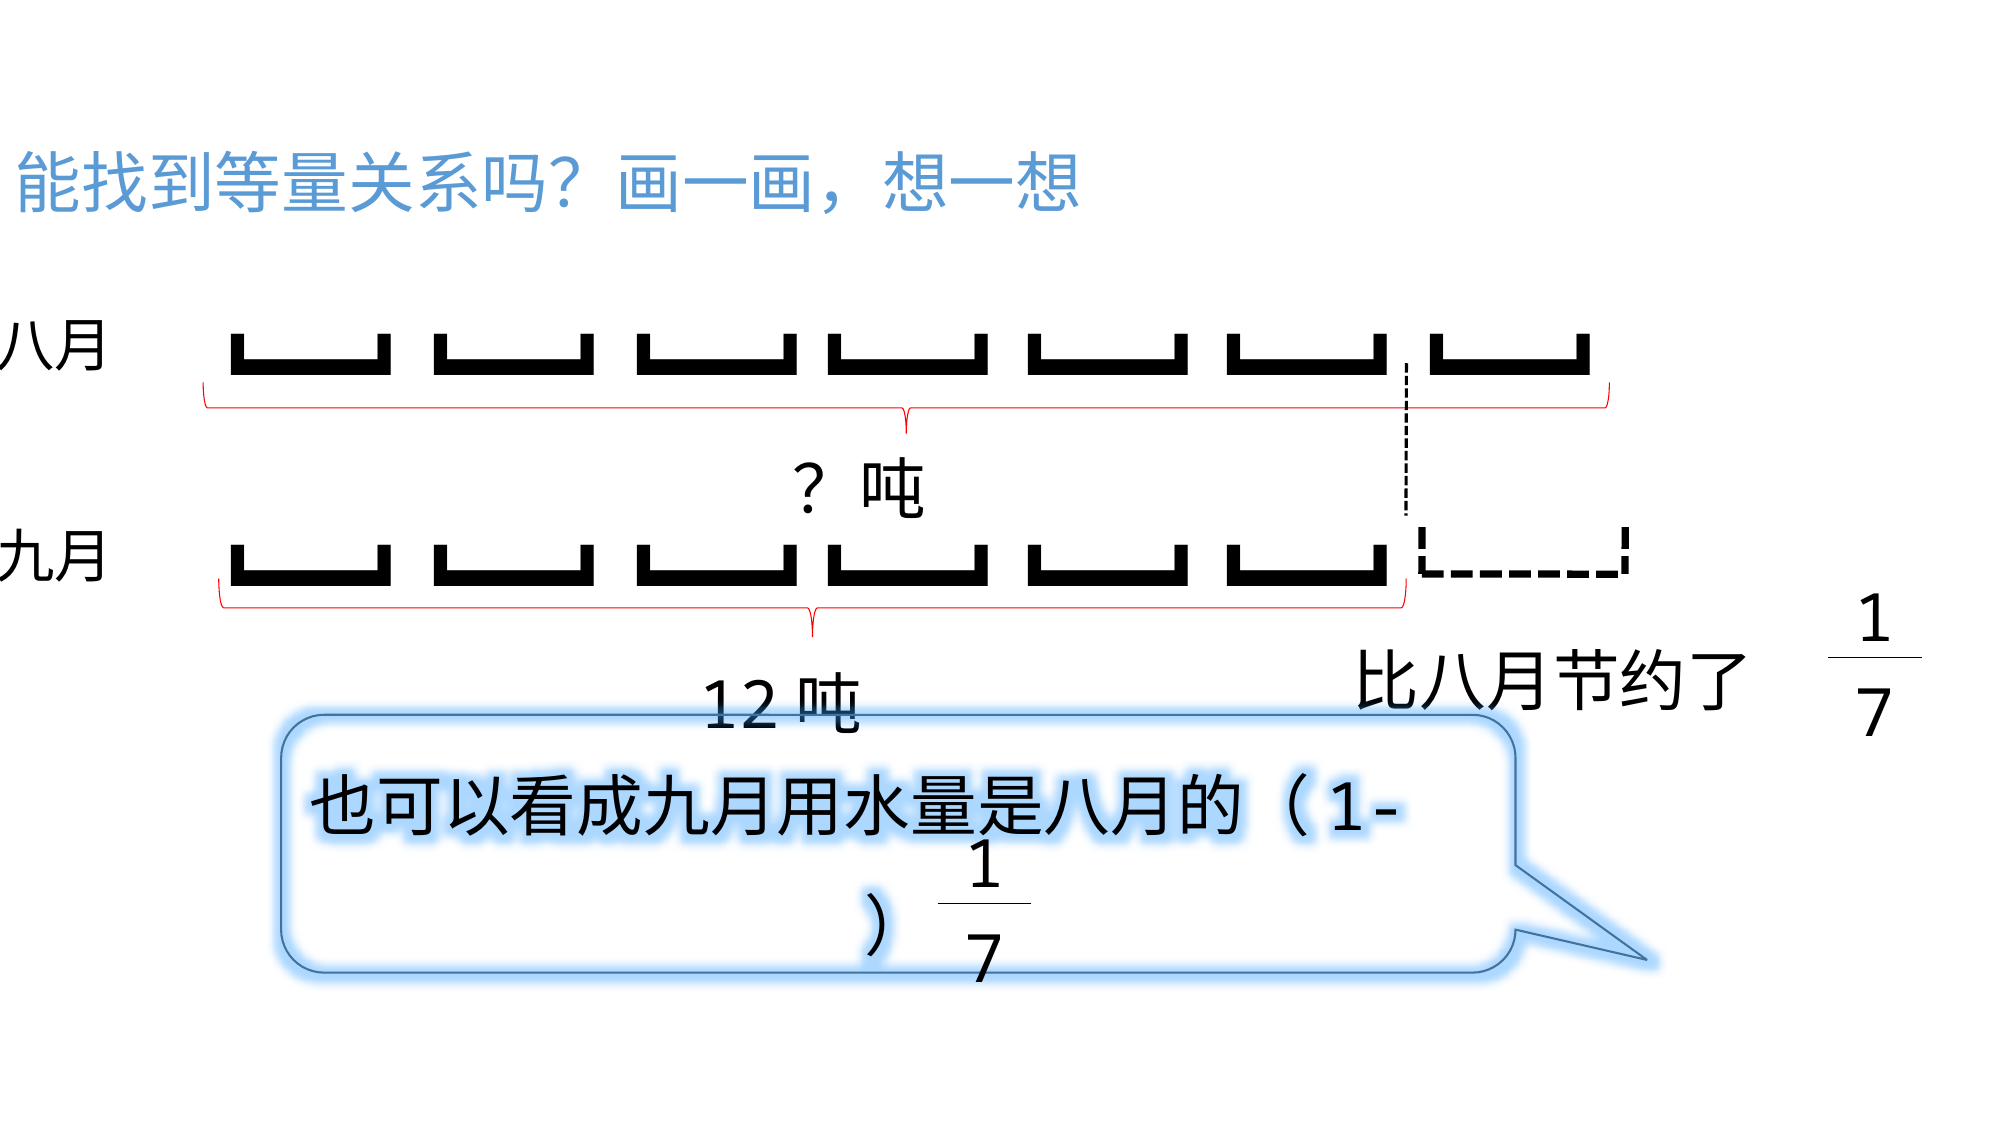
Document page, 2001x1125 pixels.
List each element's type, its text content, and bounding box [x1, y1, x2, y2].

text_box 能找到等量关系吗？画一画，想一想 [0, 93, 2000, 229]
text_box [211, 505, 1445, 578]
text_box 12吨 [640, 614, 1016, 702]
table_header 1 [1828, 563, 1922, 657]
table_header 1 [938, 809, 1031, 903]
text_box 也可以看成九月用水量是八月的（1- ） [279, 713, 1648, 974]
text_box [1421, 526, 1626, 575]
table_cell 7 [1828, 658, 1922, 753]
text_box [211, 295, 1648, 367]
text_box [218, 578, 1407, 614]
text_box 九月 [0, 477, 438, 597]
text_box ？吨 [734, 399, 1032, 505]
text_box [202, 382, 1610, 409]
text_box 比八月节约了 [1156, 591, 1907, 726]
table_cell 7 [938, 904, 1031, 999]
text_box 八月 [0, 266, 438, 386]
